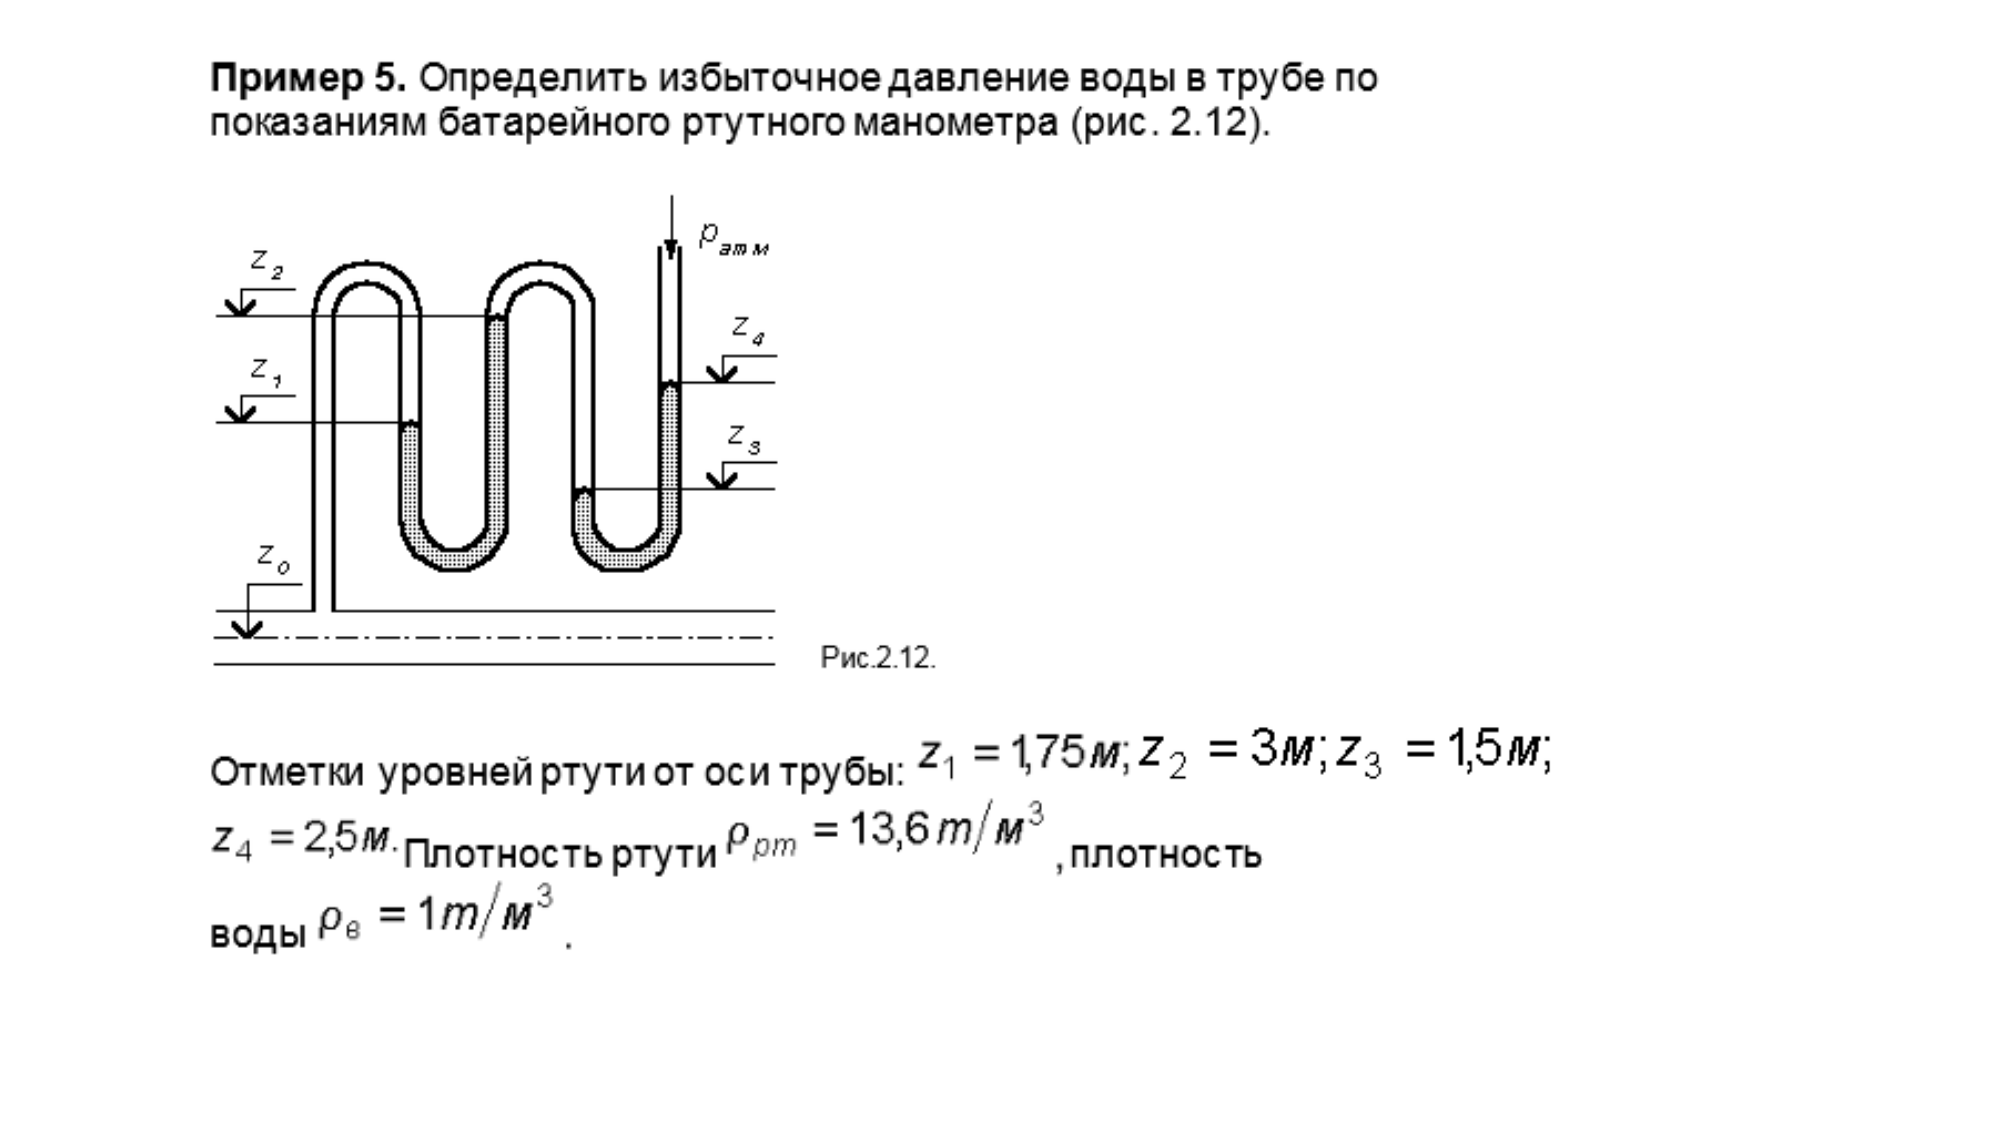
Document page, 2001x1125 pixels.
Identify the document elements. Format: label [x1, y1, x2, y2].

picture [170, 25, 1630, 970]
